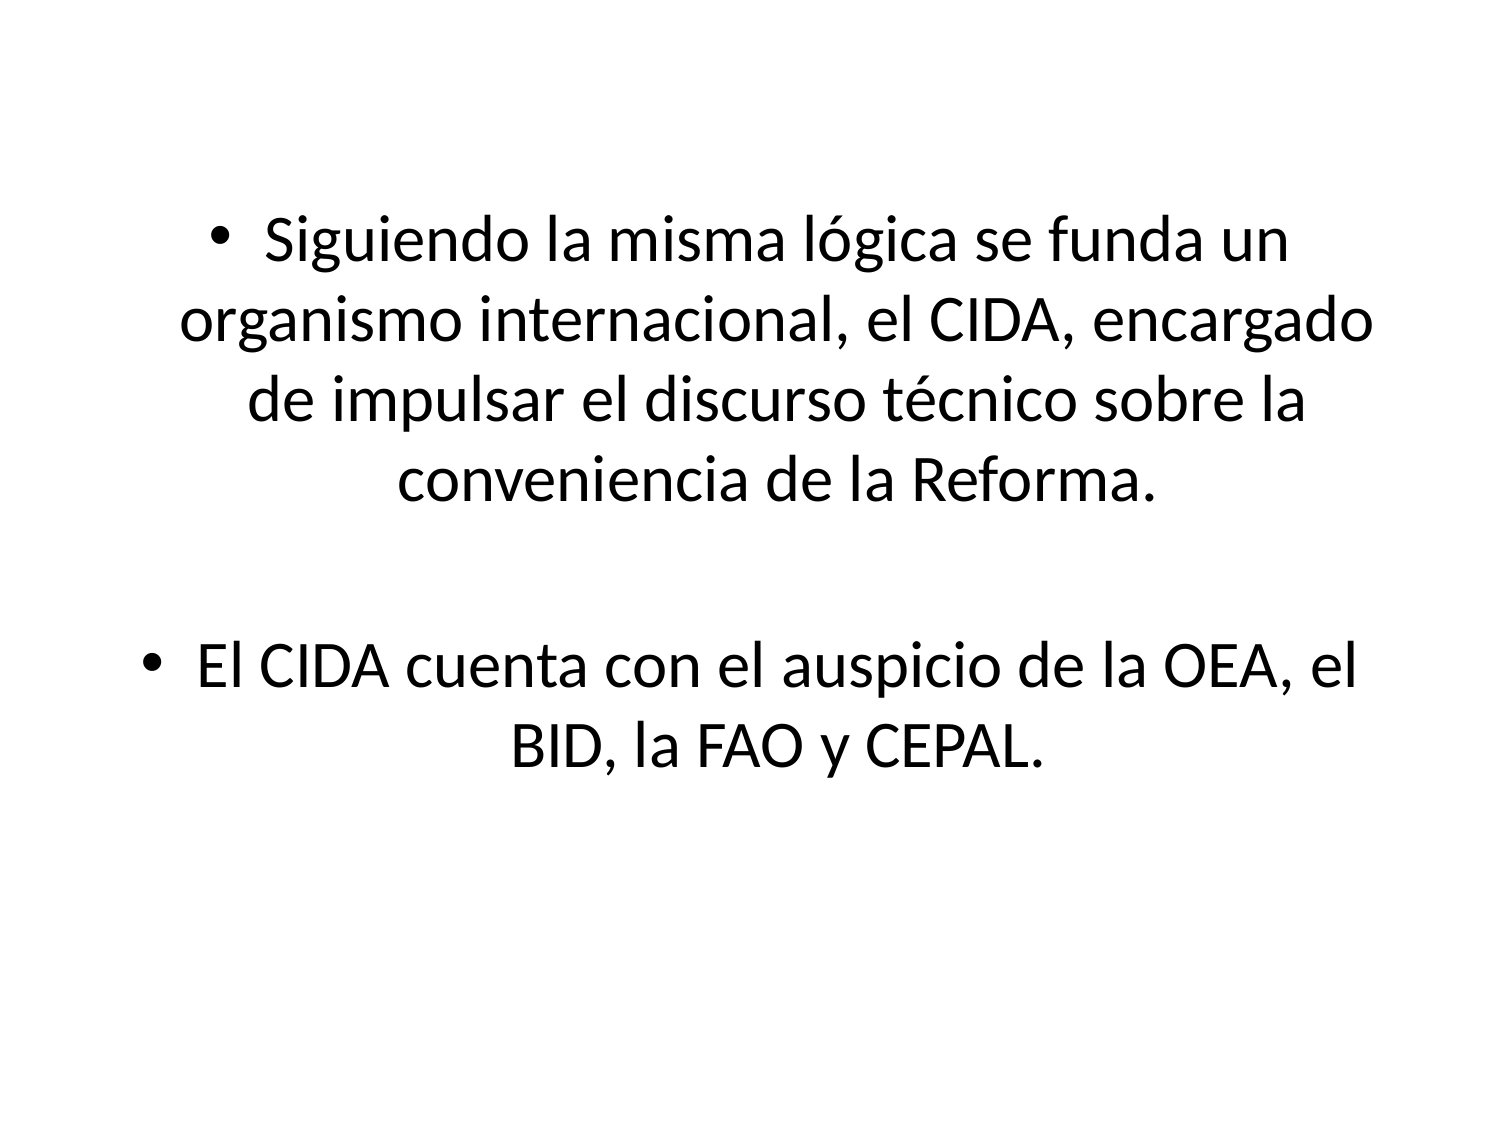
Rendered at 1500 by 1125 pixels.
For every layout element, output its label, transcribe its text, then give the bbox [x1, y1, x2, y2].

list Siguiendo la misma lógica se funda un organismo internacional, el CIDA, encargado de impulsar el discurso técnico sobre la conveniencia de la Reforma. El CIDA cuenta con el auspicio de la OEA, el BID, la FAO y CEPAL. [75, 93, 1425, 1005]
